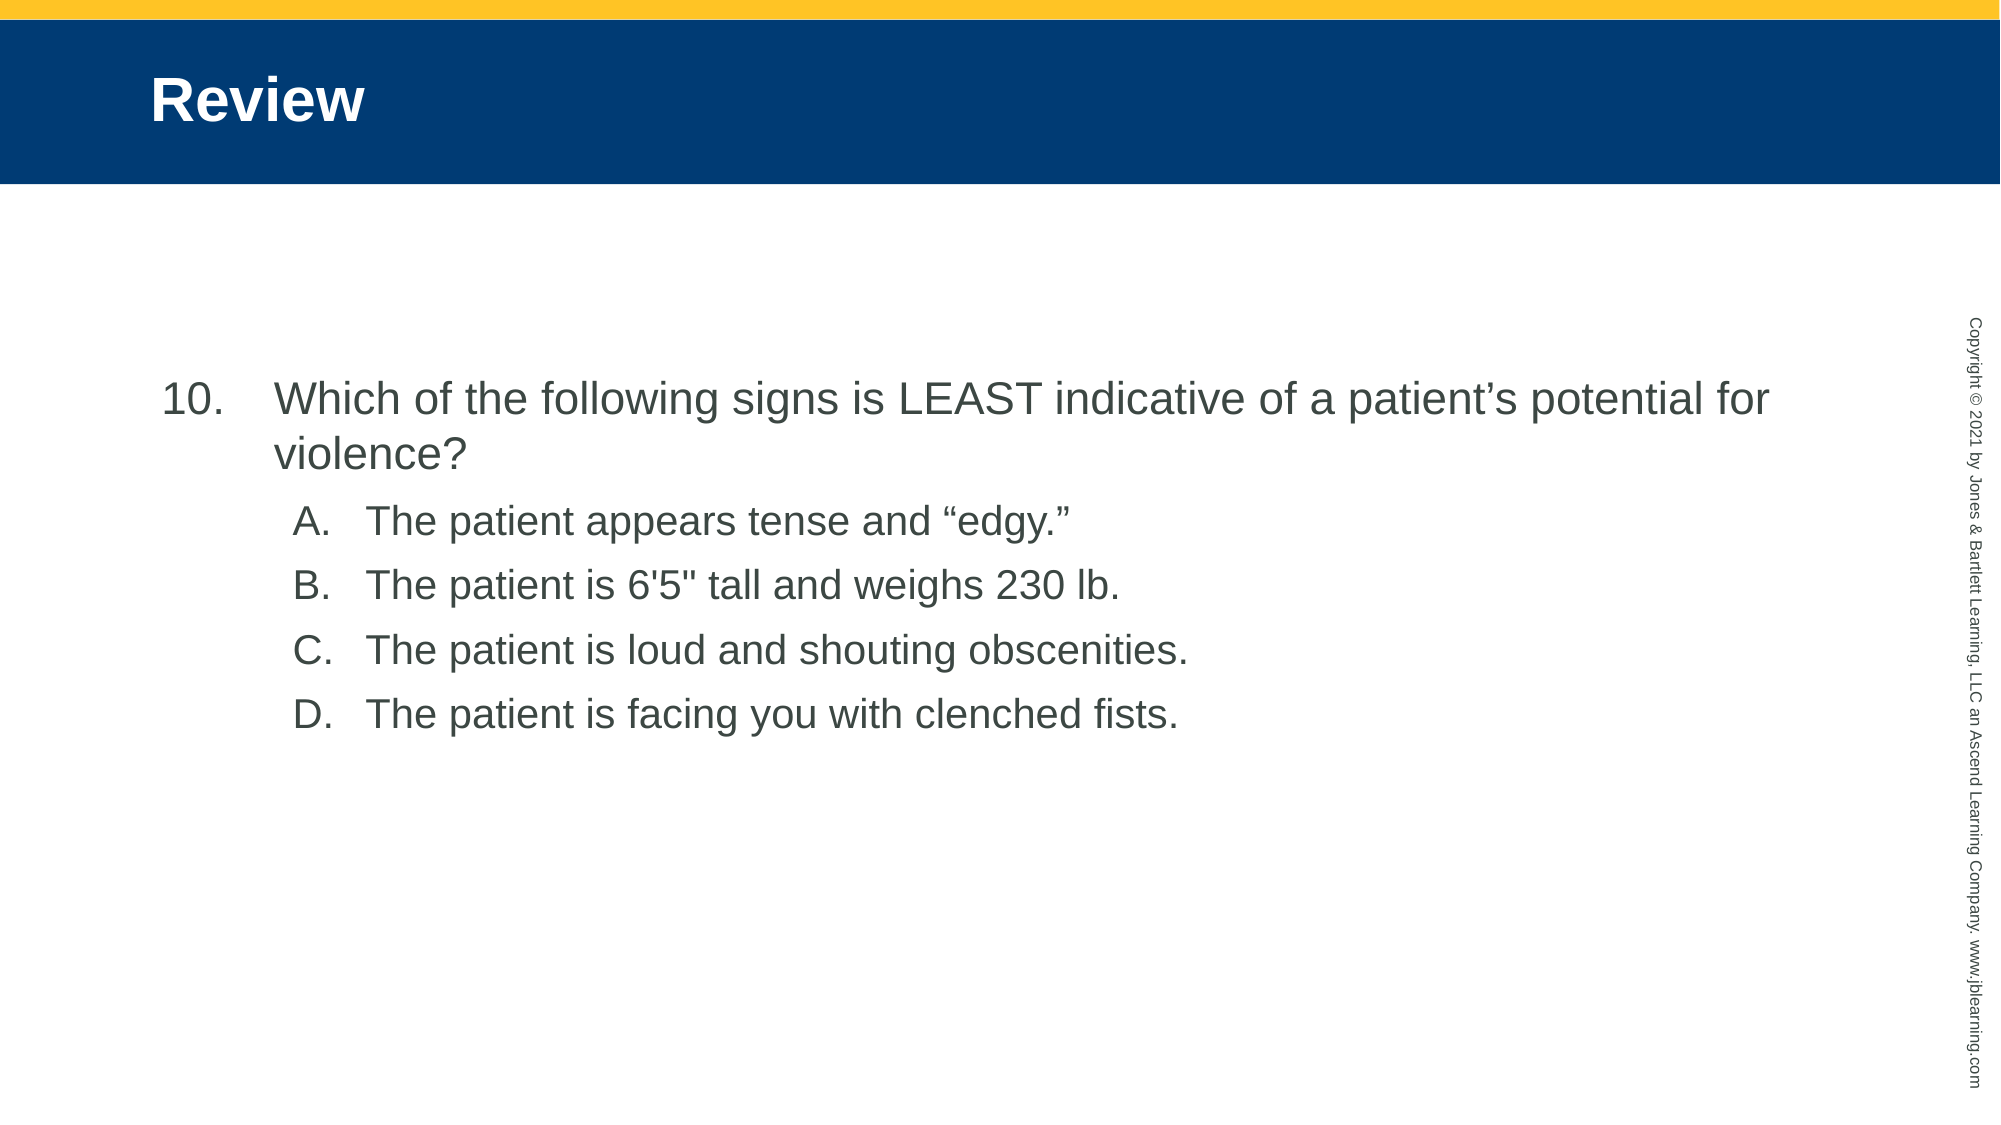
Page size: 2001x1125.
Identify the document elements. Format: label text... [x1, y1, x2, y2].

list Which of the following signs is LEAST indicative of a patient’s potential for violence? The patient appears tense and “edgy.” The patient is 6'5" tall and weighs 230 lb. The patient is loud and shouting obscenities. The patient is facing you with clenched fists. [146, 361, 1859, 1016]
title Review [0, 19, 2000, 185]
